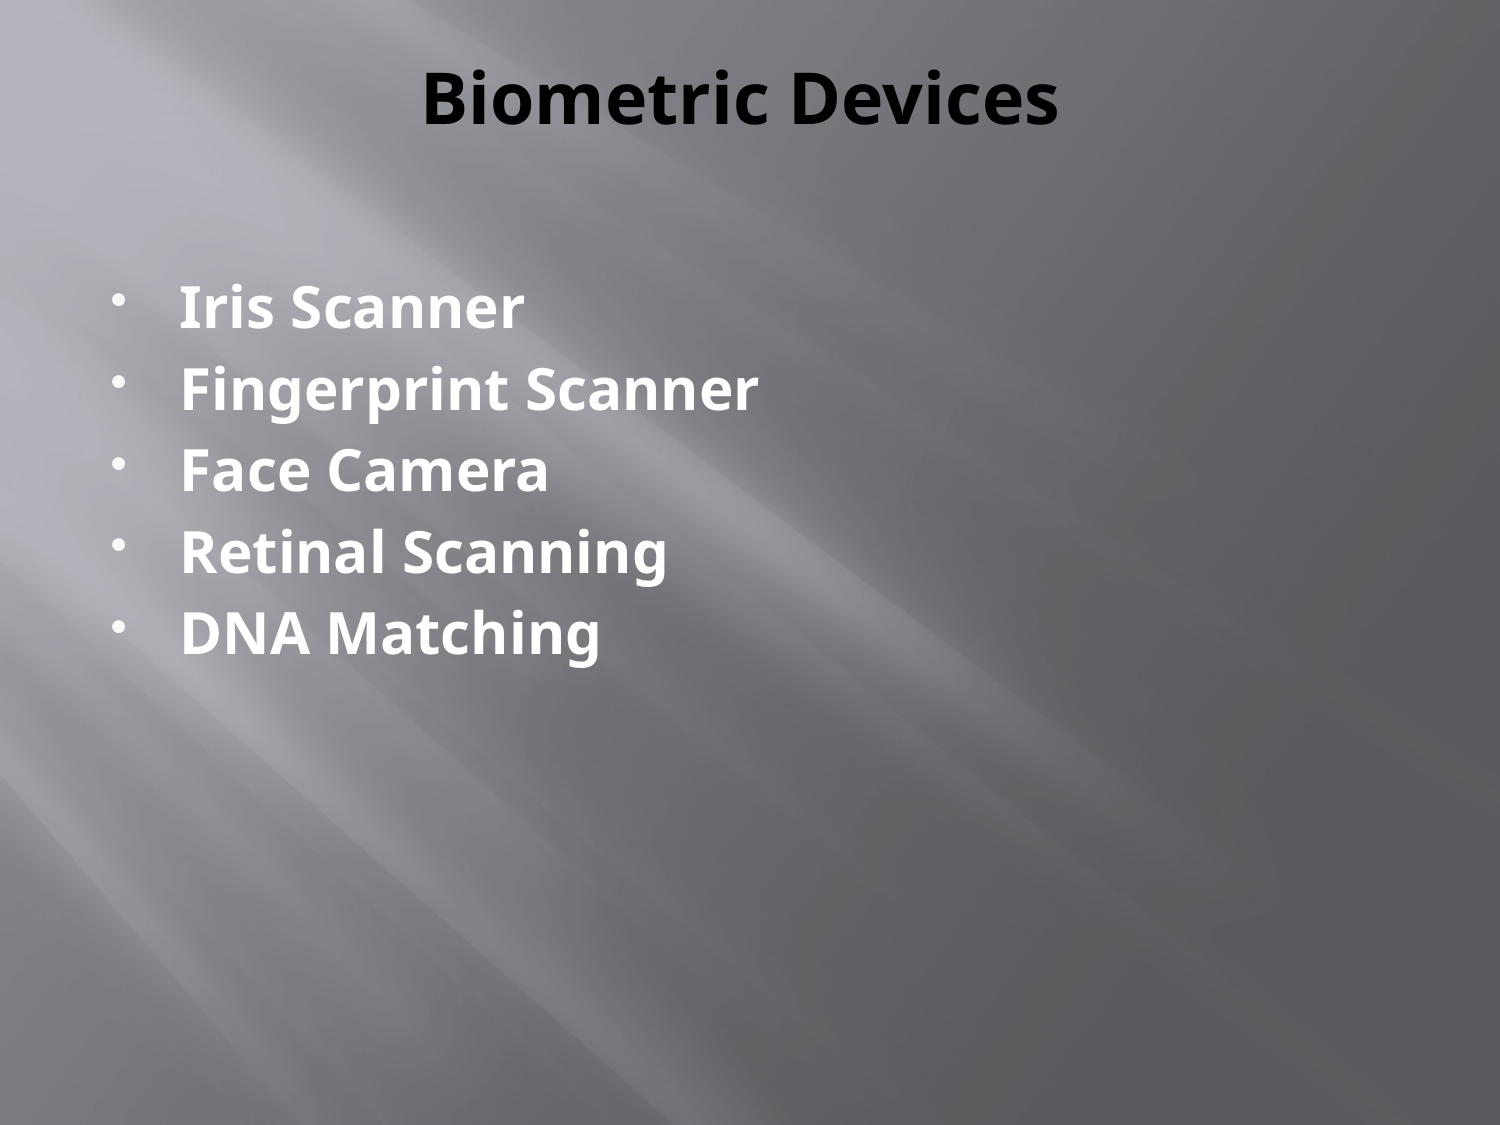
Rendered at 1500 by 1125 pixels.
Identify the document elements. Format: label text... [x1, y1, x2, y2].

list Iris Scanner Fingerprint Scanner Face Camera Retinal Scanning DNA Matching [74, 262, 1426, 1036]
title Biometric Devices [75, 45, 1425, 233]
